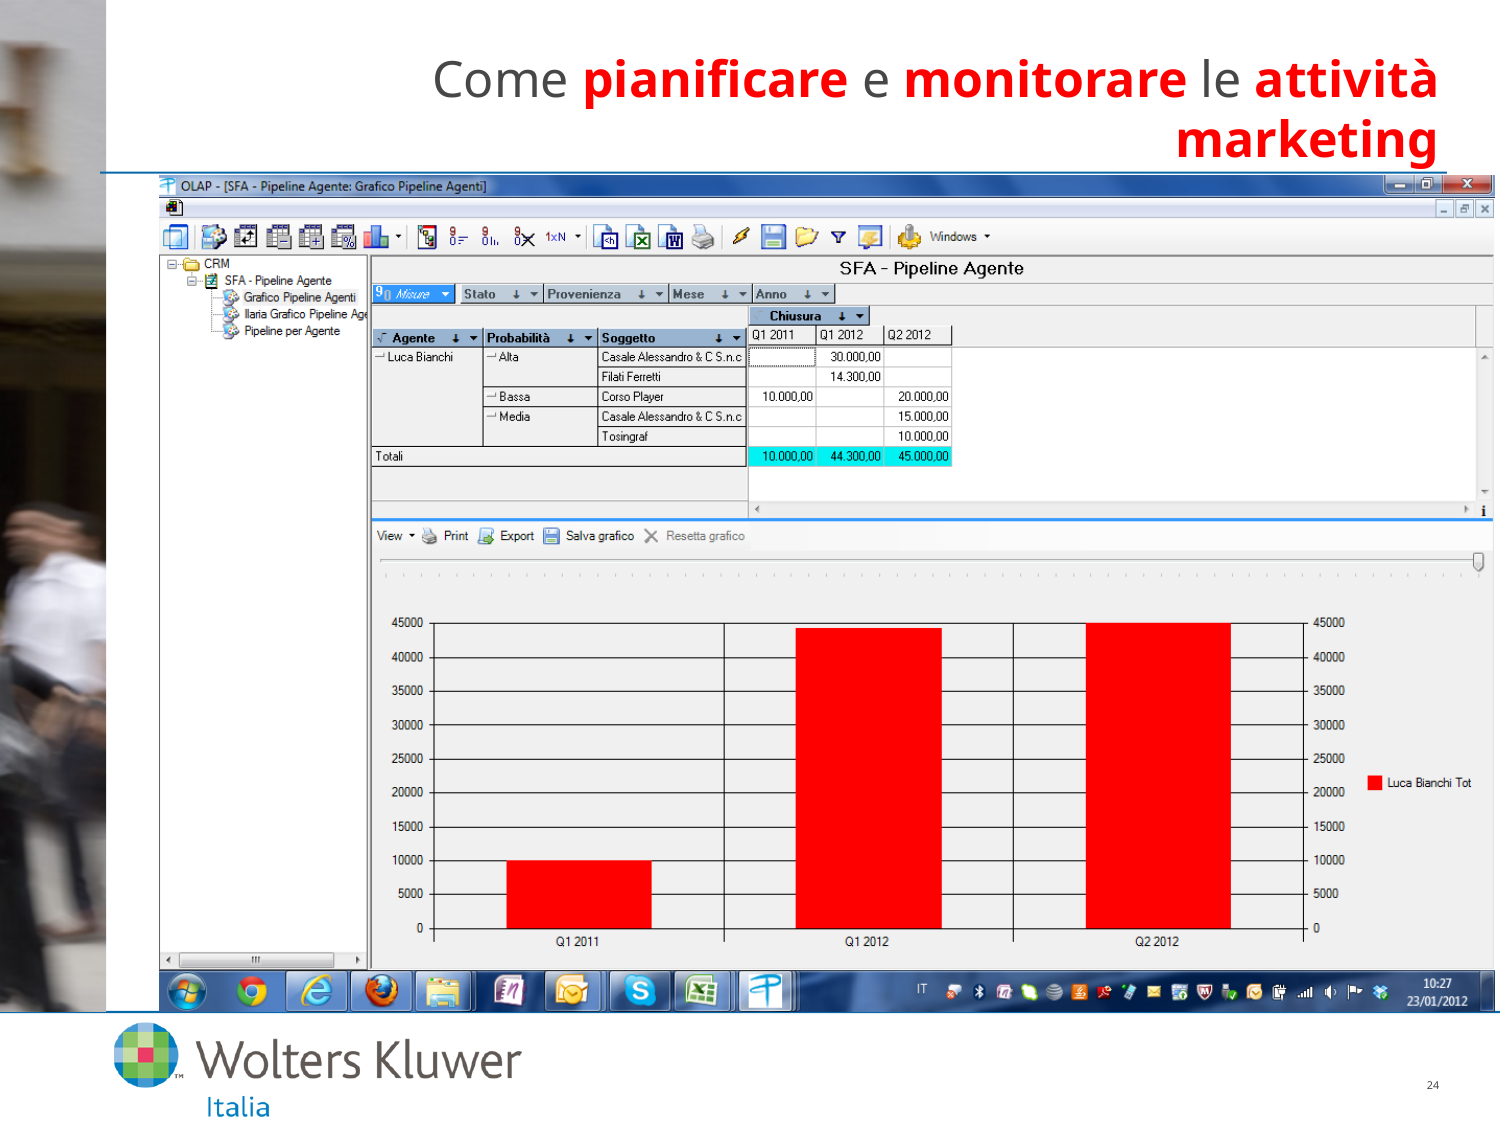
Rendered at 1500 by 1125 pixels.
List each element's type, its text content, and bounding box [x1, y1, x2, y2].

picture [108, 1018, 528, 1122]
picture [159, 175, 1495, 1012]
picture [0, 0, 107, 1012]
slide_number 24 [1374, 1059, 1455, 1098]
title Come pianificare e monitorare le attività marketing [149, 99, 1455, 176]
